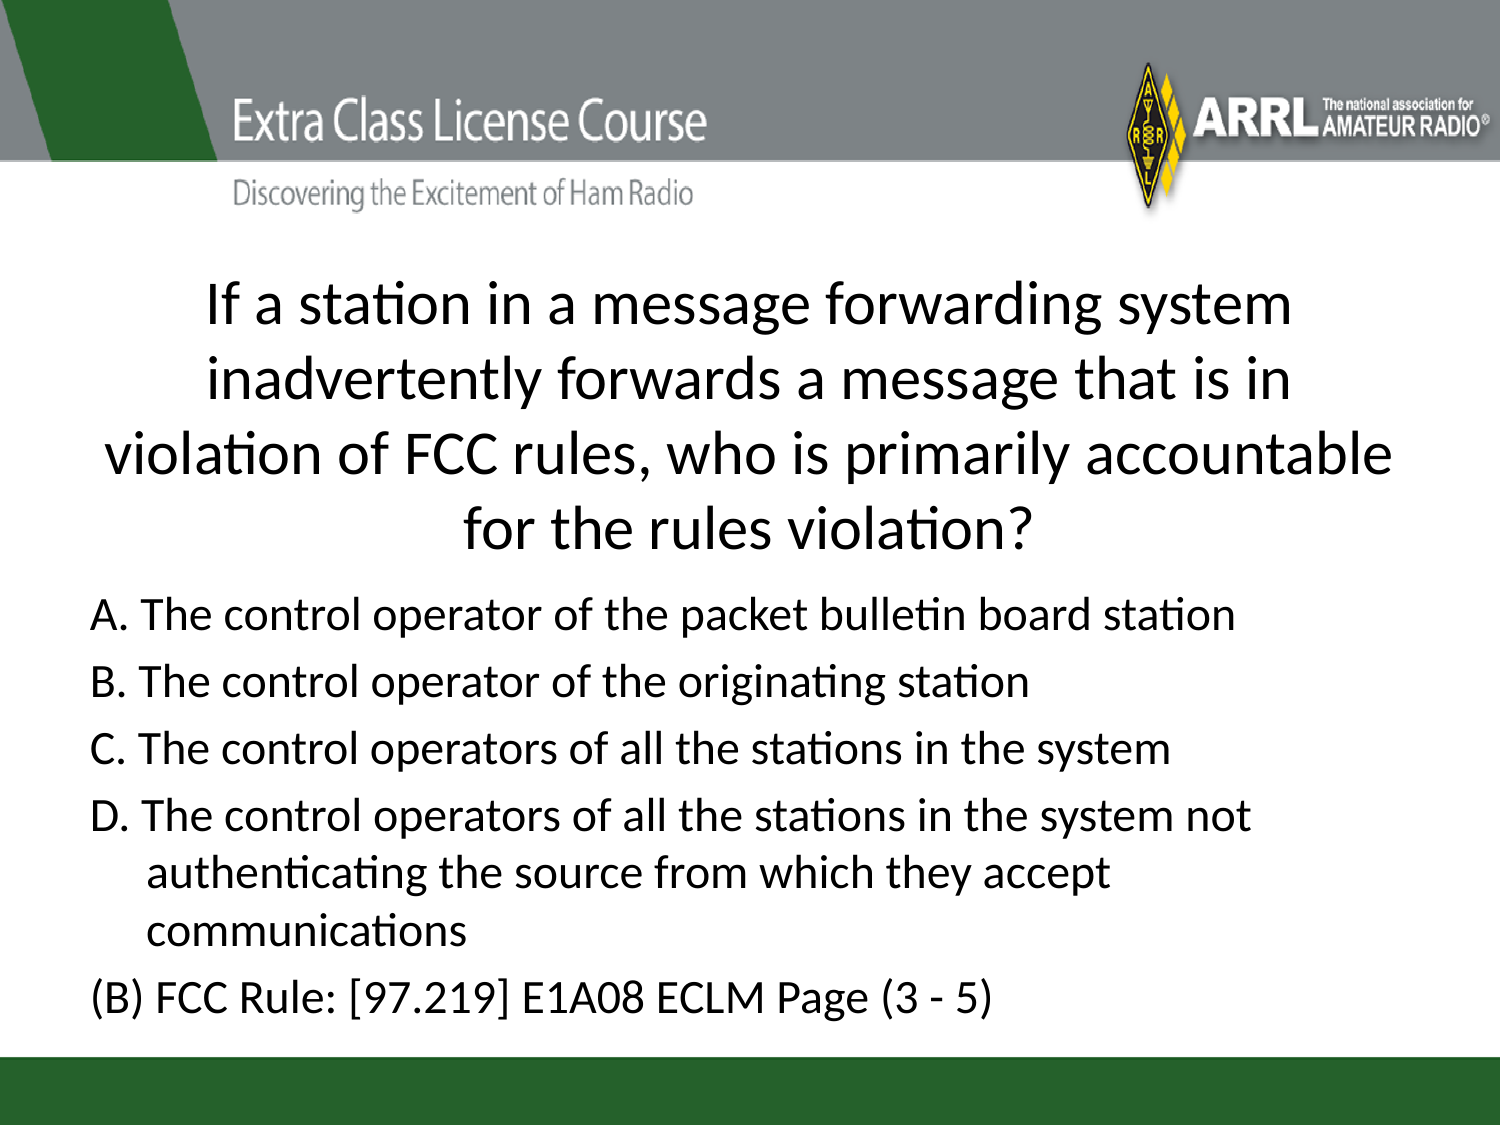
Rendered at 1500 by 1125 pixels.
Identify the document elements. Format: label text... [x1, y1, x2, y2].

title If a station in a message forwarding system inadvertently forwards a message that is in violation of FCC rules, who is primarily accountable for the rules violation? [75, 254, 1425, 443]
picture [0, 0, 1500, 1125]
list A. The control operator of the packet bulletin board station B. The control operator of the originating station C. The control operators of all the stations in the system D. The control operators of all the stations in the system not authenticating the source from which they accept communications (B) FCC Rule: [97.219] E1A08 ECLM Page (3 - 5) [75, 575, 1425, 1083]
